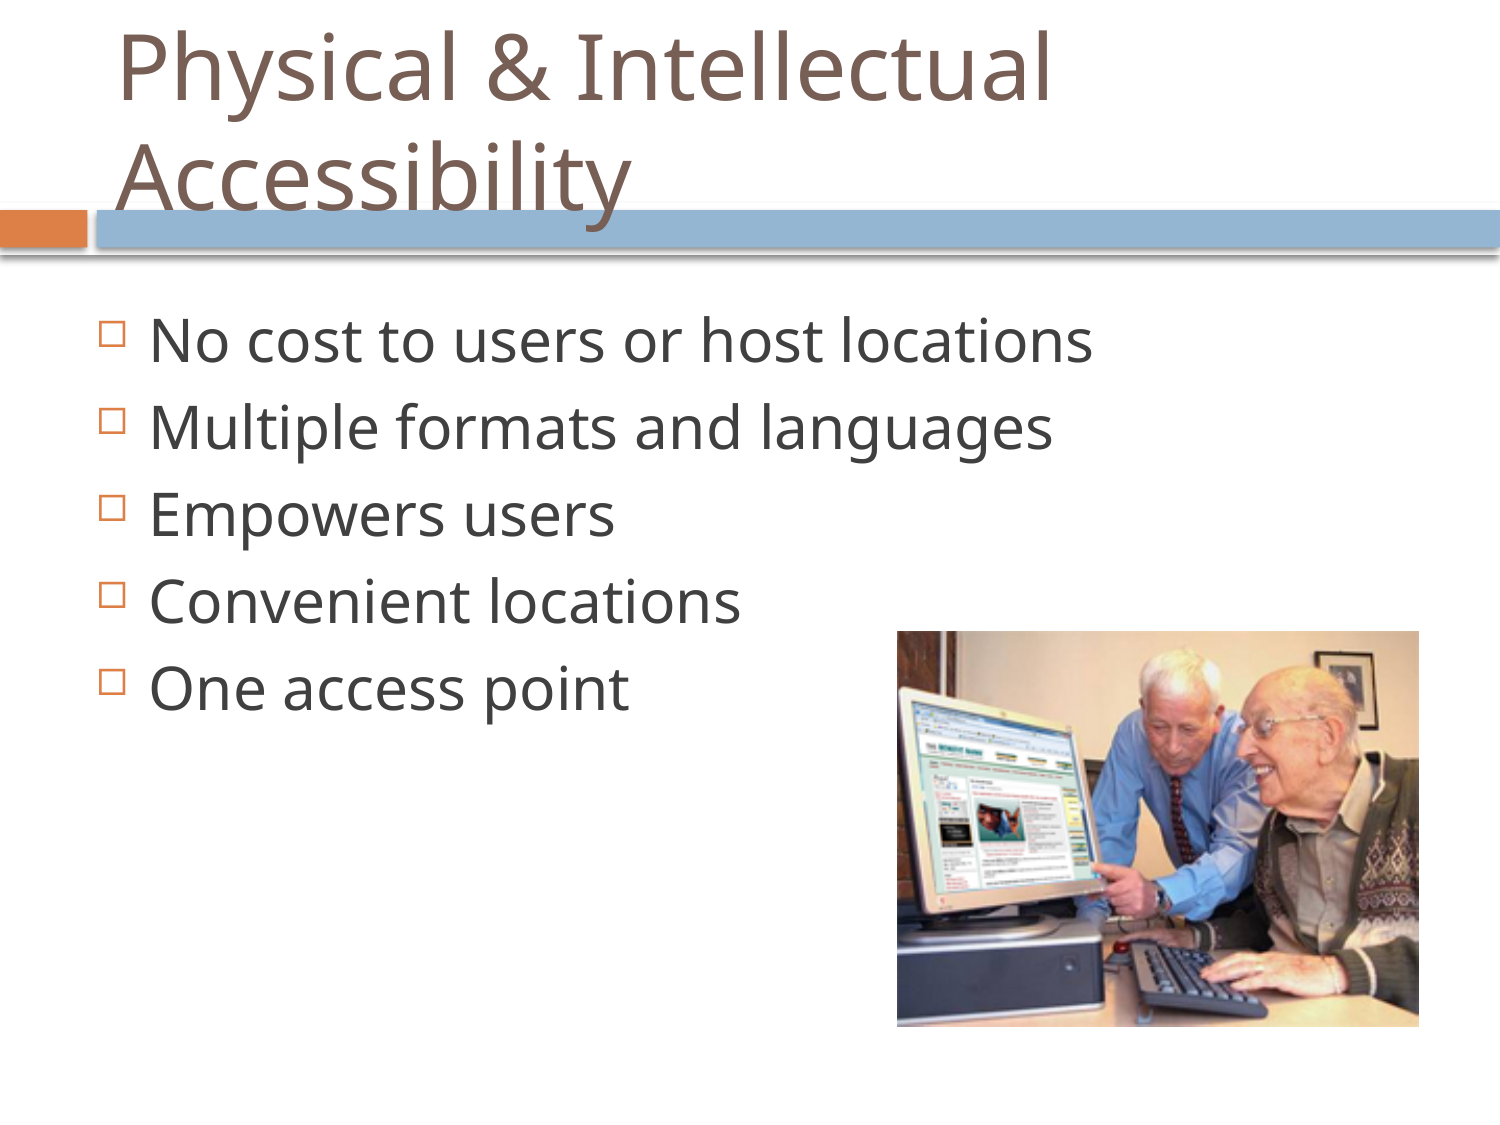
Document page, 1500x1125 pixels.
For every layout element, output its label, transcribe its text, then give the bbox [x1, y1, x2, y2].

picture [897, 630, 1420, 1028]
list No cost to users or host locations Multiple formats and languages Empowers users Convenient locations One access point [81, 294, 1419, 1033]
title Physical & Intellectual Accessibility [100, 37, 1438, 200]
